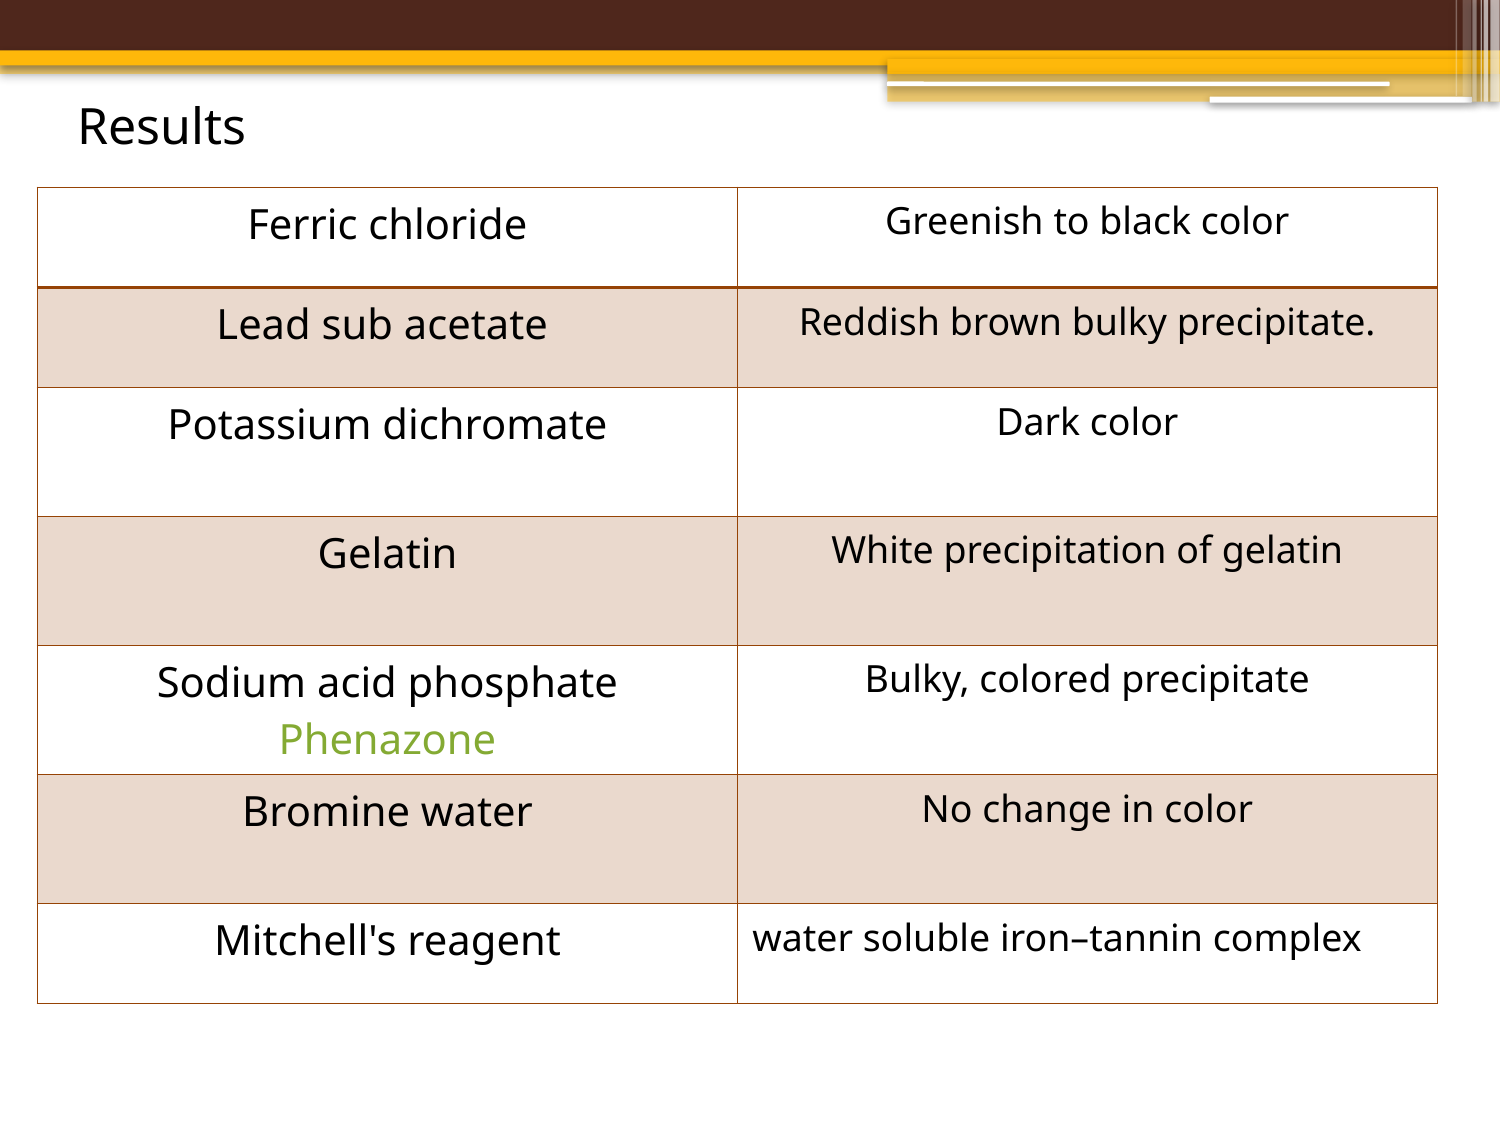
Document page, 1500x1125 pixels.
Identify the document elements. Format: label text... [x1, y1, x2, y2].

table_header Greenish to black color [738, 188, 1437, 286]
table_cell Bulky, colored precipitate [738, 646, 1437, 774]
table_cell Lead sub acetate [38, 289, 737, 387]
table_cell Reddish brown bulky precipitate. [738, 289, 1437, 387]
table_header Ferric chloride [38, 188, 737, 286]
table_cell Dark color [738, 388, 1437, 516]
table_cell No change in color [738, 775, 1437, 903]
table_cell Bromine water [38, 775, 737, 903]
table_cell Mitchell's reagent [38, 904, 737, 1003]
text_box Results [62, 87, 288, 163]
table_cell Sodium acid phosphate Phenazone [38, 646, 737, 774]
table_cell Potassium dichromate [38, 388, 737, 516]
table_cell White precipitation of gelatin [738, 517, 1437, 645]
table_cell water soluble iron–tannin complex [738, 904, 1437, 1003]
table_cell Gelatin [38, 517, 737, 645]
